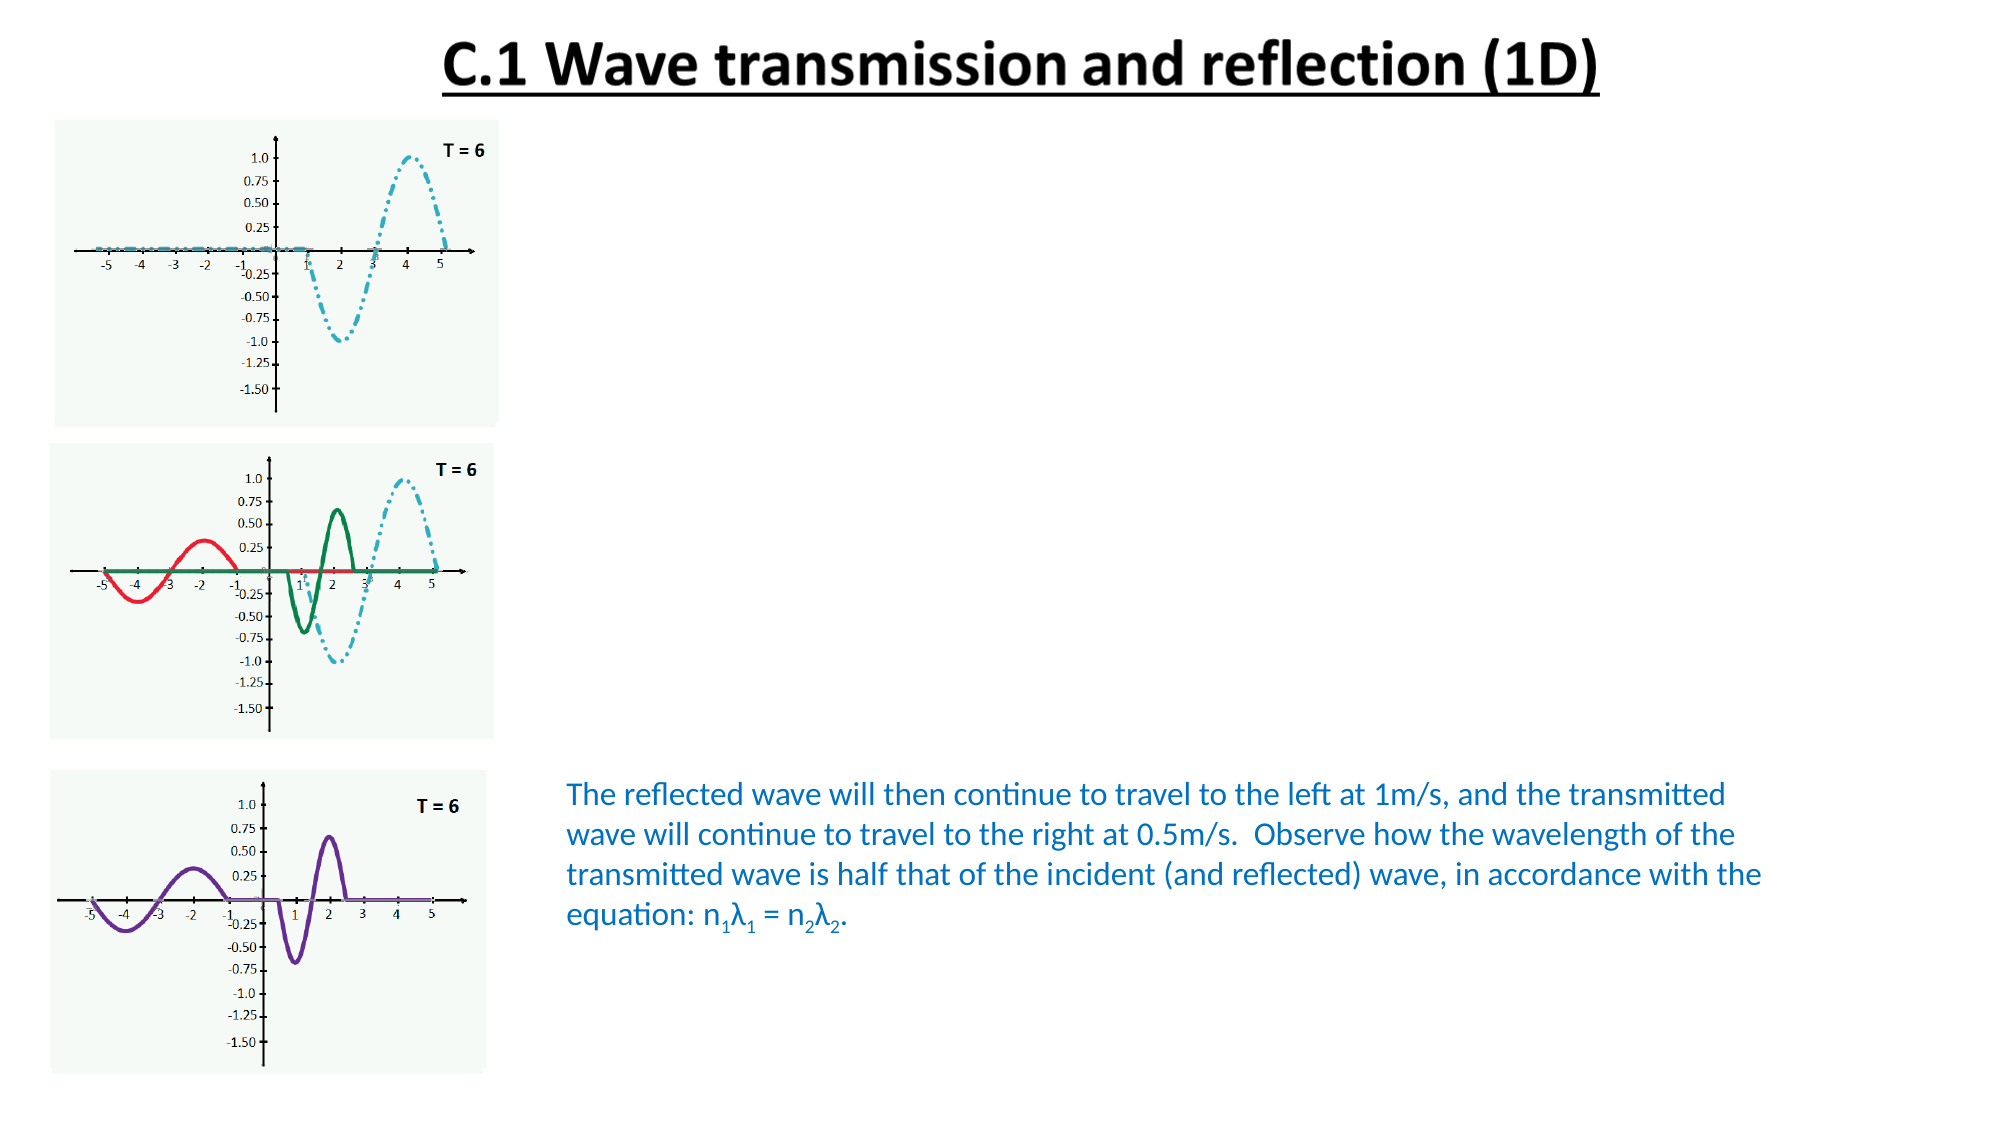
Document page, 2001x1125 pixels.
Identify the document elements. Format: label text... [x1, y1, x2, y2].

text_box The reflected wave will then continue to travel to the left at 1m/s, and the transmitted wave will continue to travel to the right at 0.5m/s. Observe how the wavelength of the transmitted wave is half that of the incident (and reflected) wave, in accordance with the equation: n1λ1 = n2λ2. [551, 764, 1787, 945]
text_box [50, 770, 487, 1074]
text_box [54, 120, 499, 428]
picture [401, 2, 1704, 144]
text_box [49, 443, 494, 739]
